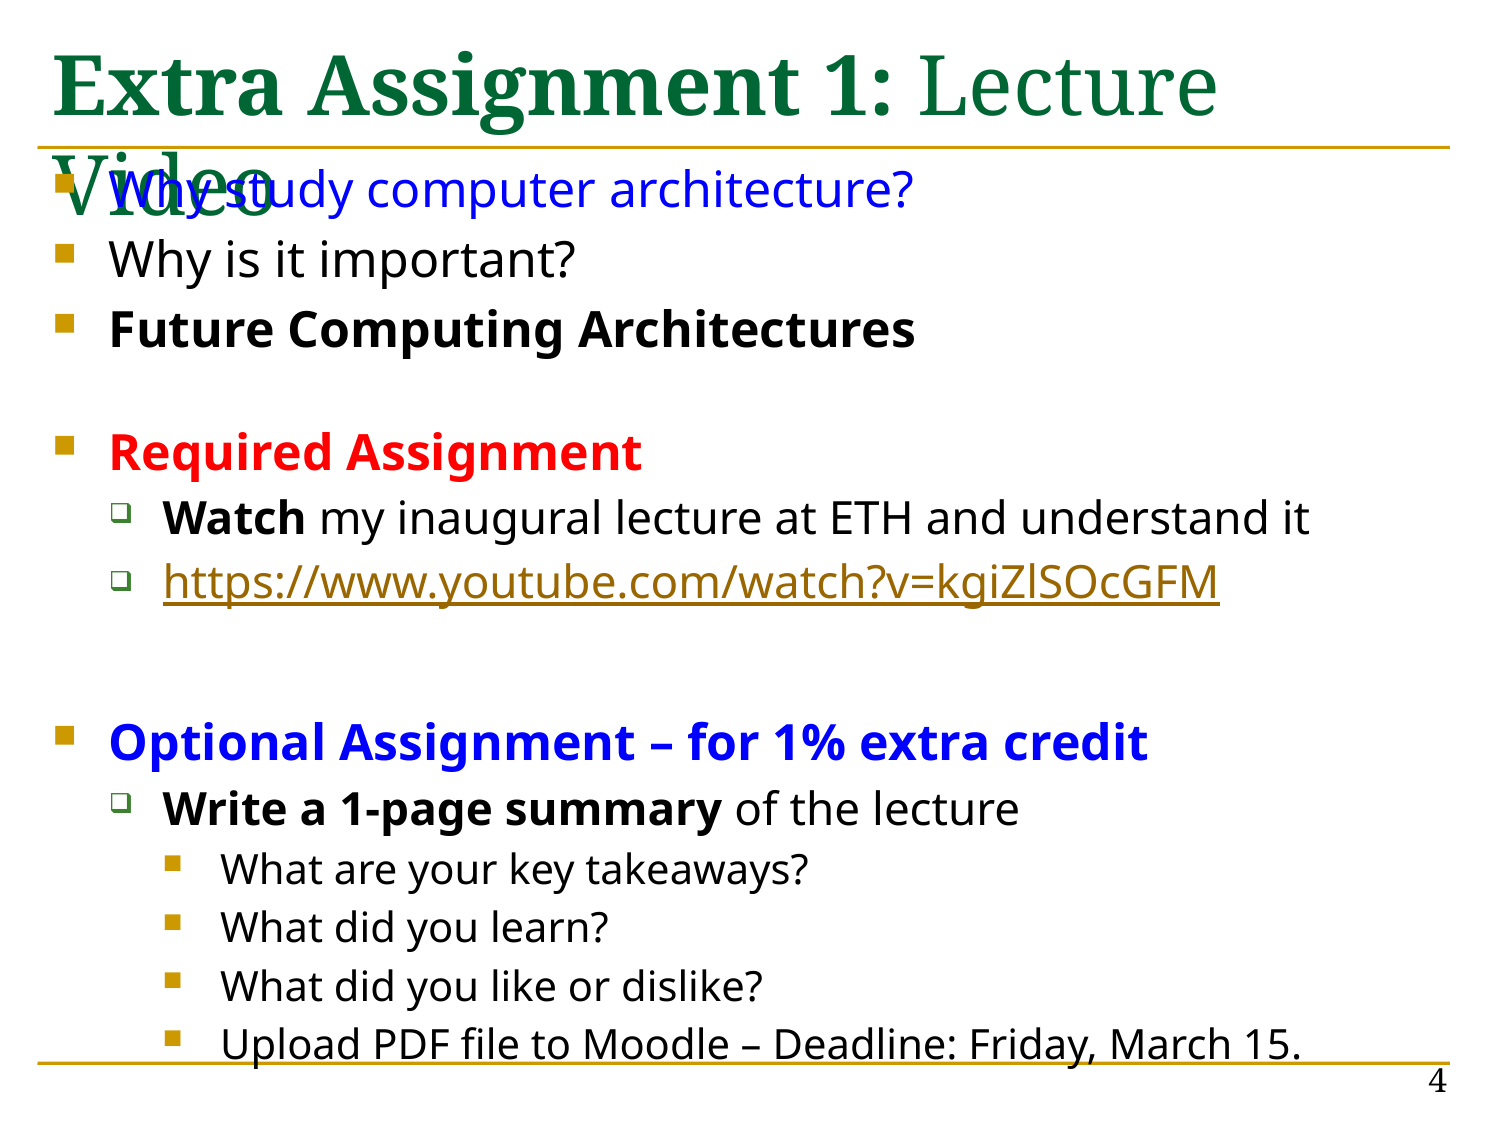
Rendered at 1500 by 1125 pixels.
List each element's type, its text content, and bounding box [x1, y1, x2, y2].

title Extra Assignment 1: Lecture Video [37, 24, 1450, 149]
list Why study computer architecture? Why is it important? Future Computing Architectures Required Assignment Watch my inaugural lecture at ETH and understand it https://www.youtube.com/watch?v=kgiZlSOcGFM Optional Assignment – for 1% extra credit Write a 1-page summary of the lecture What are your key takeaways? What did you learn? What did you like or dislike? Upload PDF file to Moodle – Deadline: Friday, March 15. [37, 149, 1450, 1002]
slide_number 4 [1111, 1036, 1462, 1112]
